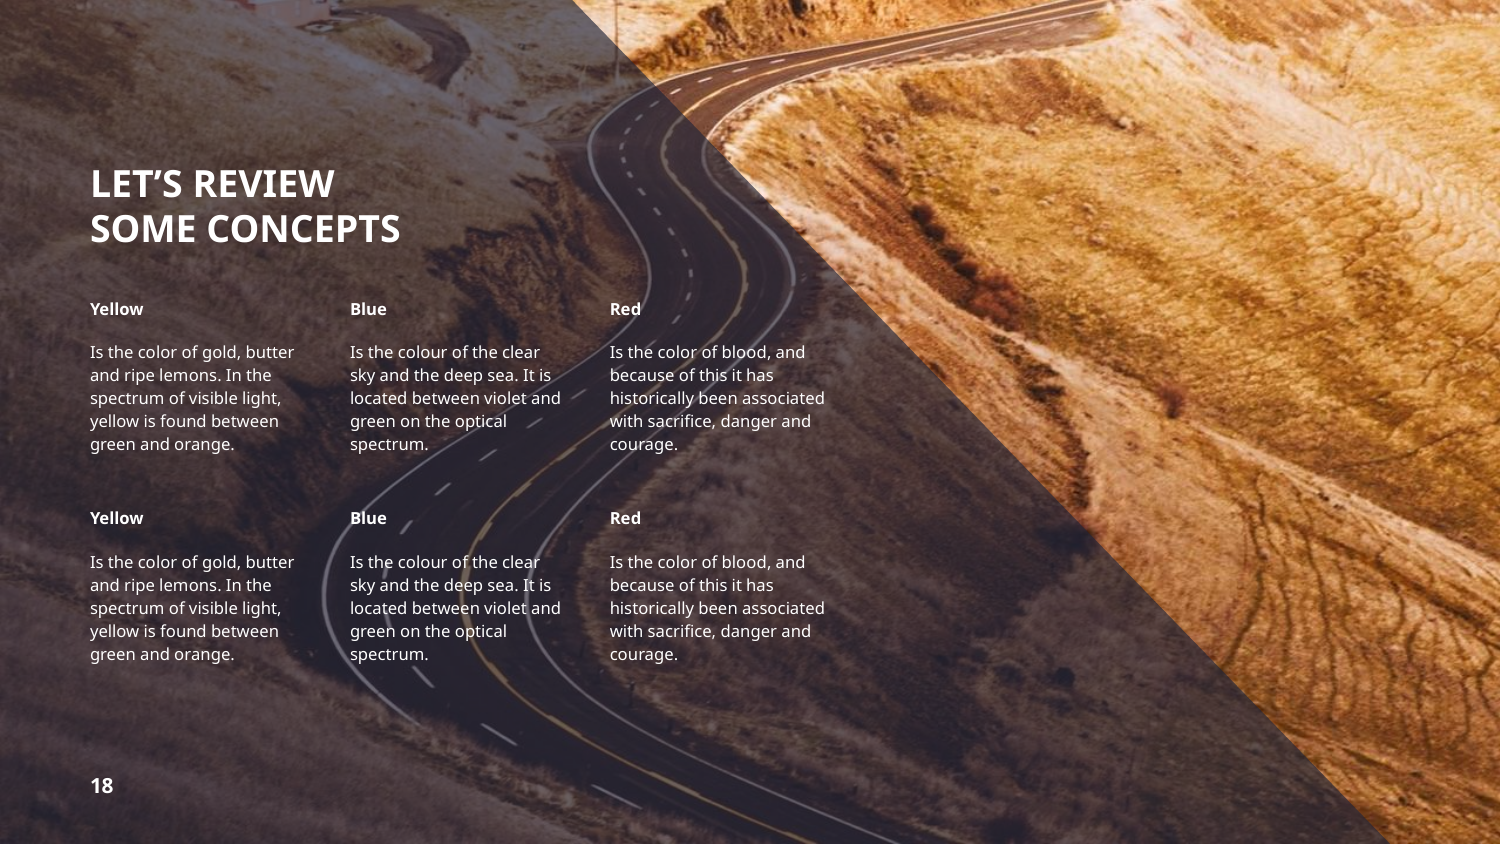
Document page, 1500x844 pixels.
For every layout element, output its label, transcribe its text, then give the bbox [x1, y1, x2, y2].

list Red Is the color of blood, and because of this it has historically been associated with sacrifice, danger and courage. [594, 280, 843, 474]
title LET’S REVIEW SOME CONCEPTS [75, 161, 467, 265]
list Blue Is the colour of the clear sky and the deep sea. It is located between violet and green on the optical spectrum. [334, 489, 583, 683]
slide_number ‹#› [75, 766, 165, 807]
list Red Is the color of blood, and because of this it has historically been associated with sacrifice, danger and courage. [594, 489, 843, 683]
list Blue Is the colour of the clear sky and the deep sea. It is located between violet and green on the optical spectrum. [334, 280, 583, 474]
picture [574, 0, 1500, 844]
list Yellow Is the color of gold, butter and ripe lemons. In the spectrum of visible light, yellow is found between green and orange. [75, 280, 323, 474]
list Yellow Is the color of gold, butter and ripe lemons. In the spectrum of visible light, yellow is found between green and orange. [75, 489, 323, 683]
